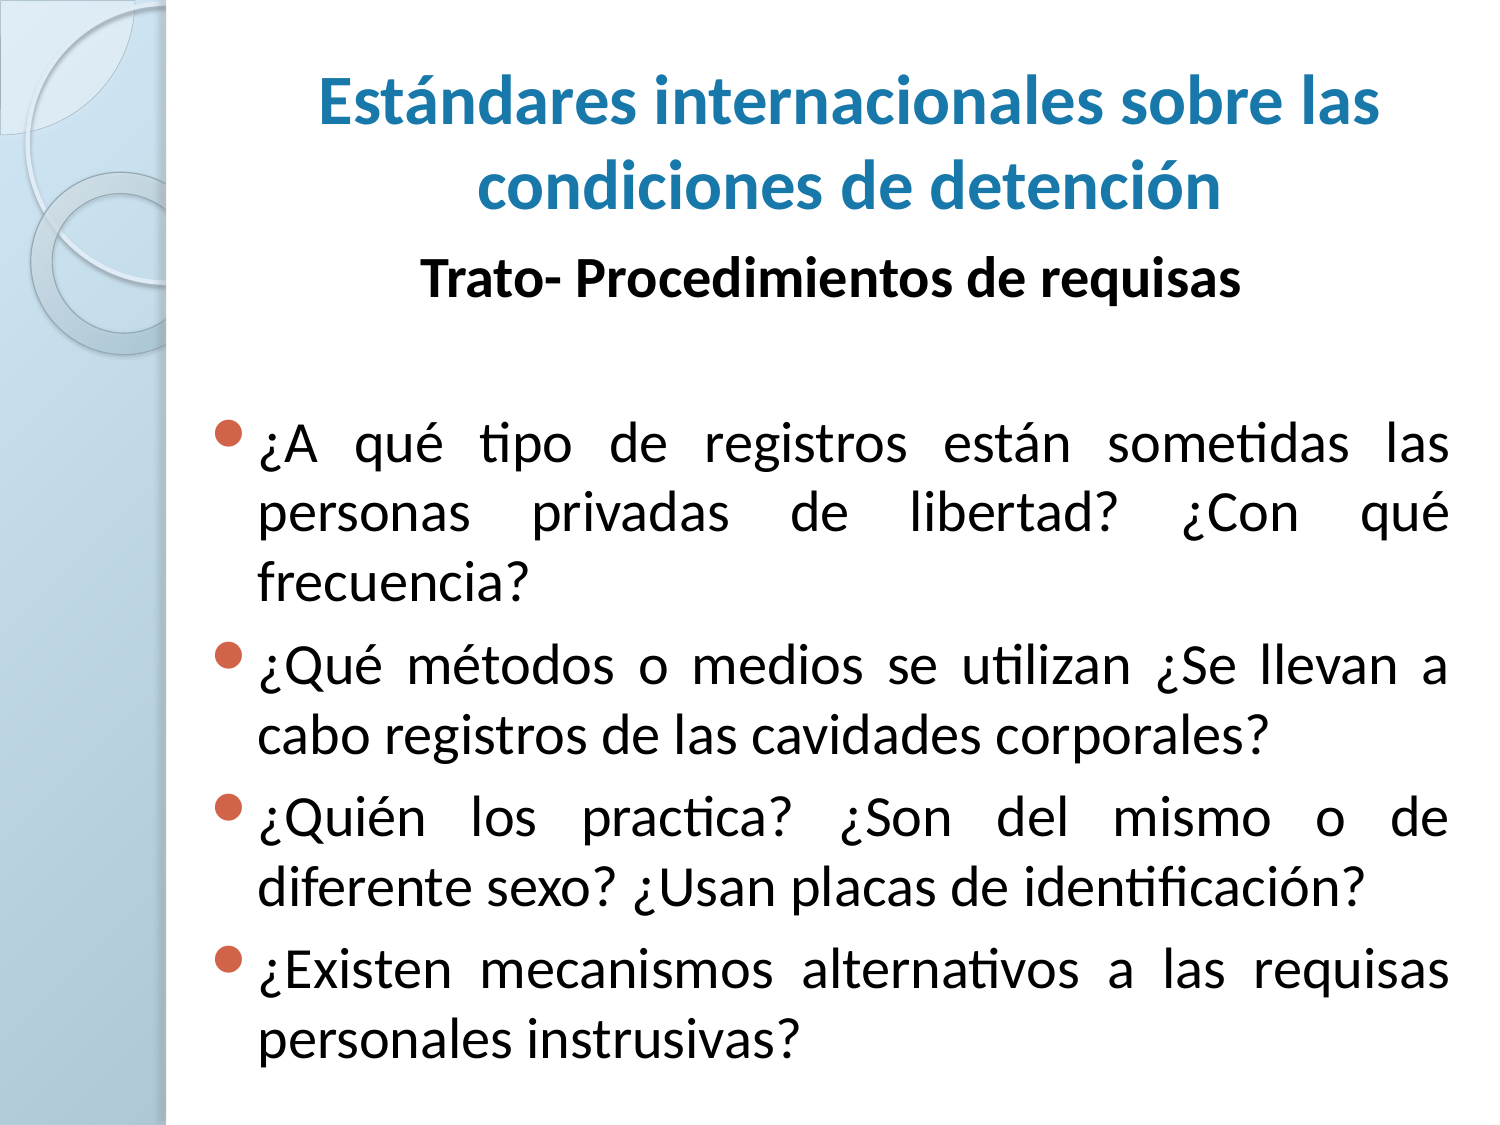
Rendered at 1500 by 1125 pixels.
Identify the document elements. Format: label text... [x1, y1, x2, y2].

title Estándares internacionales sobre las condiciones de detención [235, 45, 1466, 231]
list Trato- Procedimientos de requisas ¿A qué tipo de registros están sometidas las personas privadas de libertad? ¿Con qué frecuencia? ¿Qué métodos o medios se utilizan ¿Se llevan a cabo registros de las cavidades corporales? ¿Quién los practica? ¿Son del mismo o de diferente sexo? ¿Usan placas de identificación? ¿Existen mecanismos alternativos a las requisas personales instrusivas? [183, 231, 1466, 1094]
